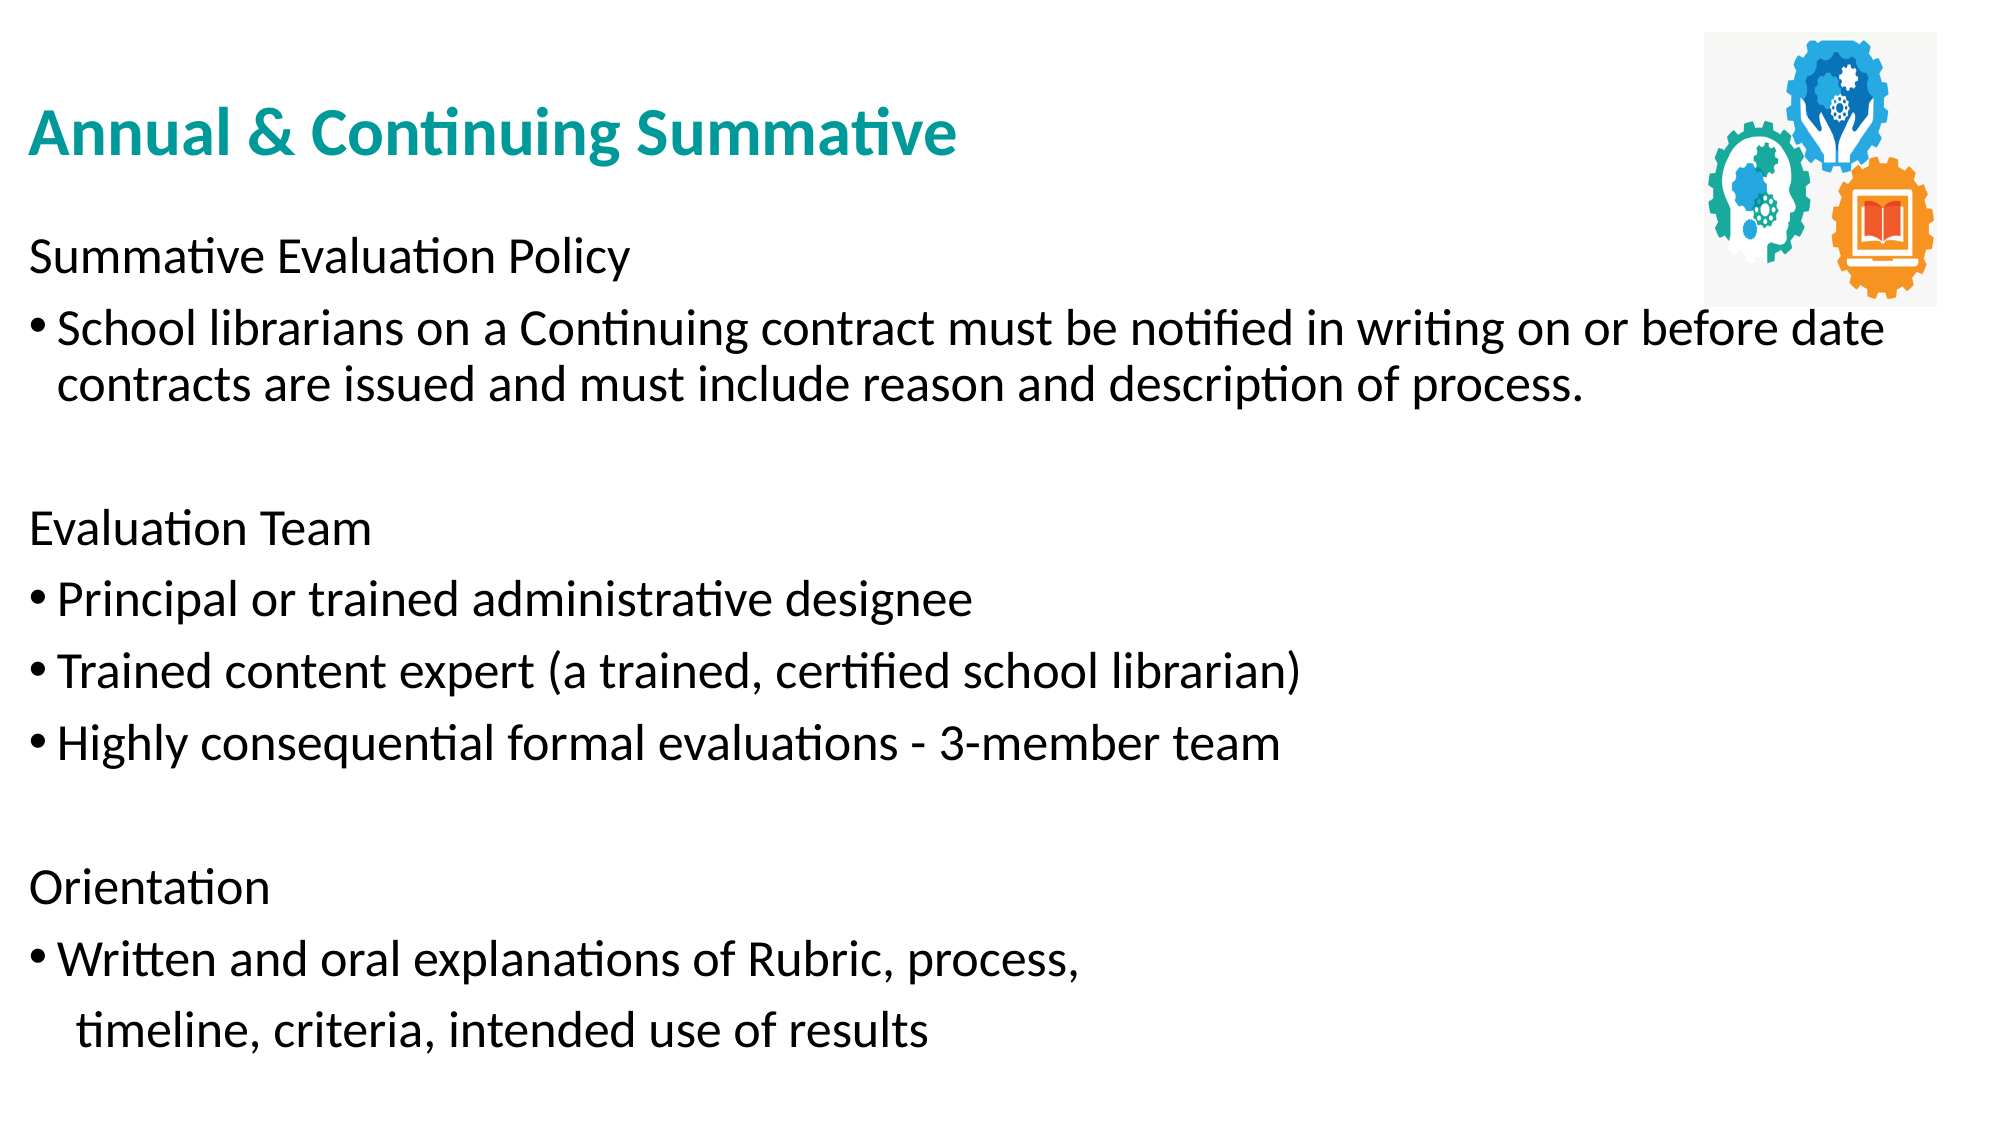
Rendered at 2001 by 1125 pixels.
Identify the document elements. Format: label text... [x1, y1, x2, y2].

list Summative Evaluation Policy School librarians on a Continuing contract must be notified in writing on or before date contracts are issued and must include reason and description of process. Evaluation Team Principal or trained administrative designee Trained content expert (a trained, certified school librarian) Highly consequential formal evaluations - 3-member team Orientation Written and oral explanations of Rubric, process, timeline, criteria, intended use of results [28, 306, 1937, 982]
picture [1704, 32, 1937, 307]
title Annual & Continuing Summative [28, 35, 1670, 170]
